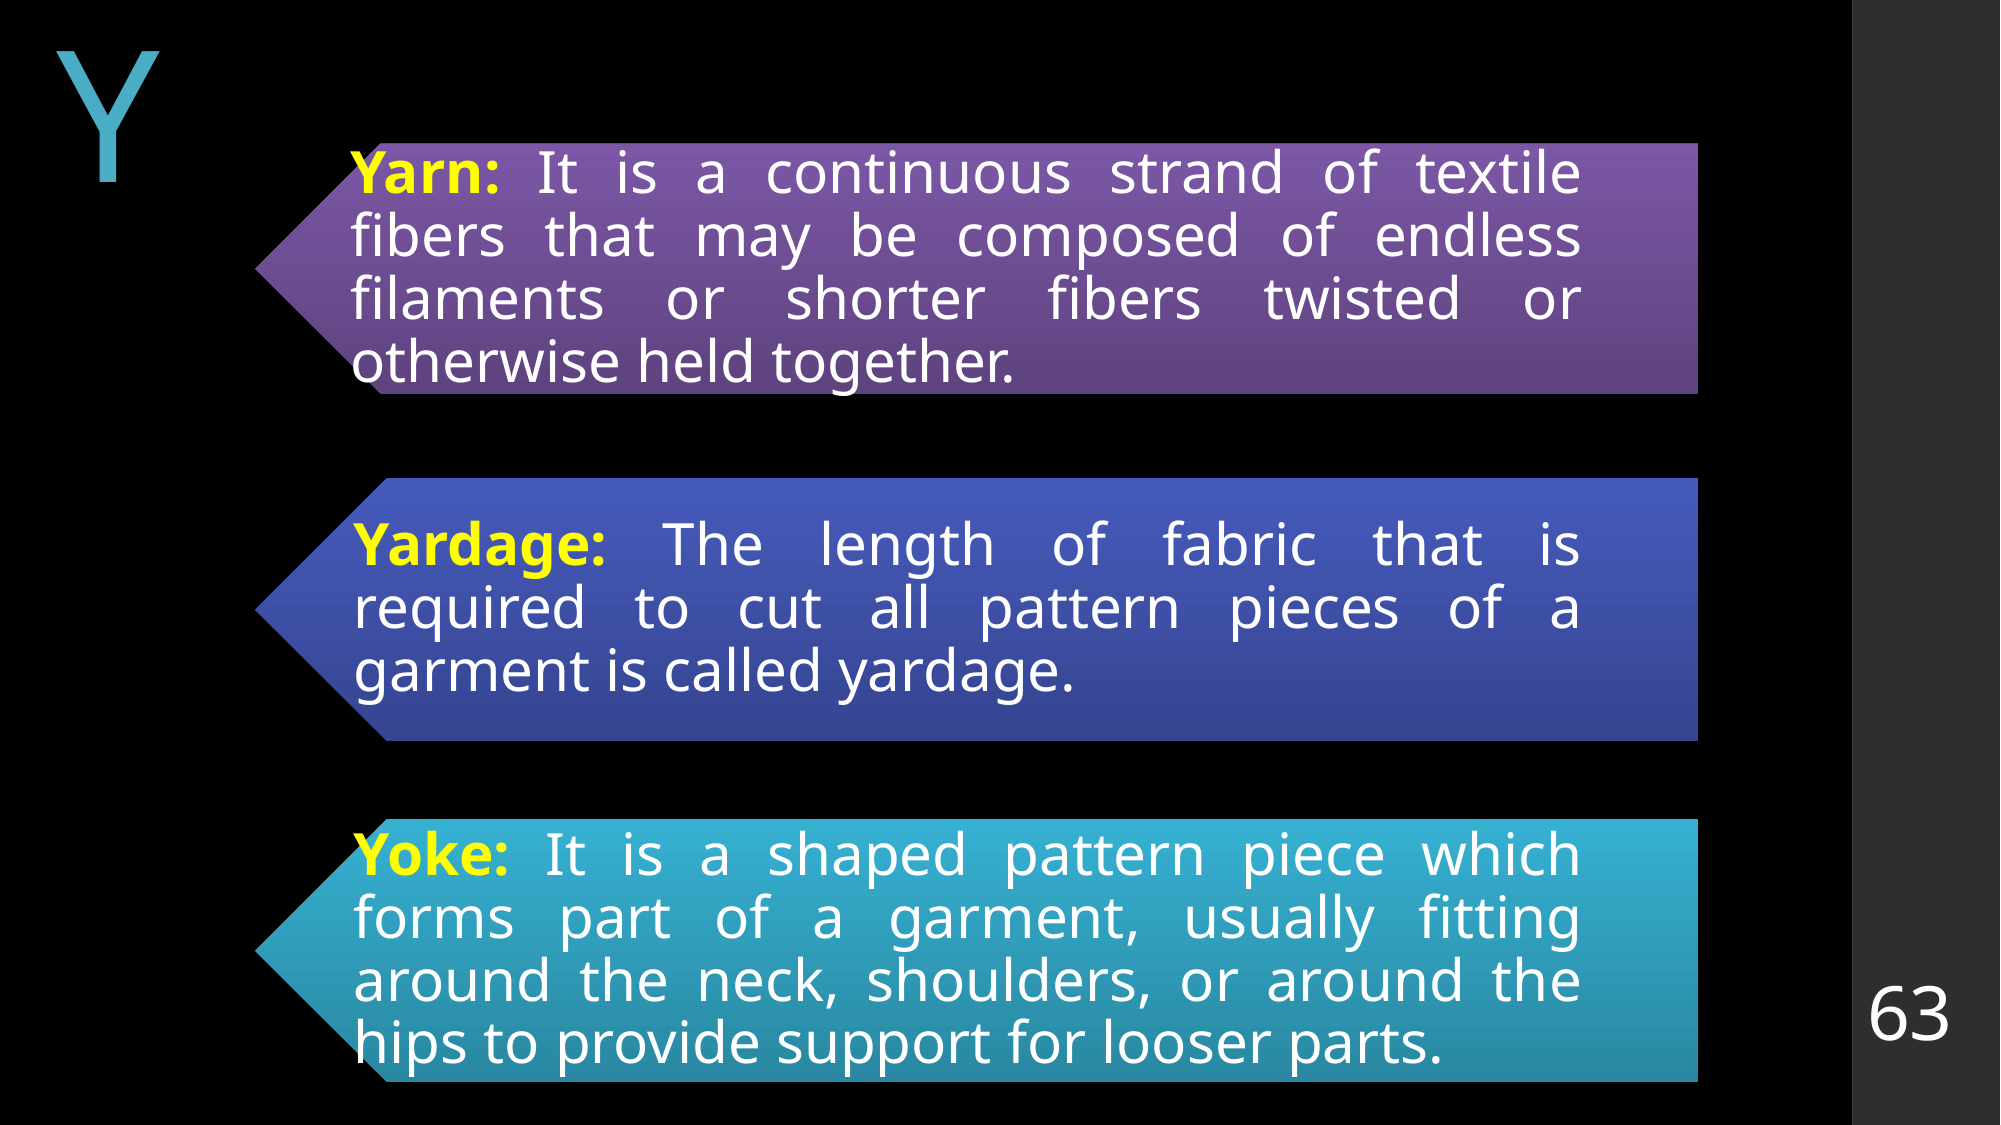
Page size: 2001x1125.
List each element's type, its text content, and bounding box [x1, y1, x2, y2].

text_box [0, 136, 1996, 1083]
text_box Y [41, 0, 176, 133]
